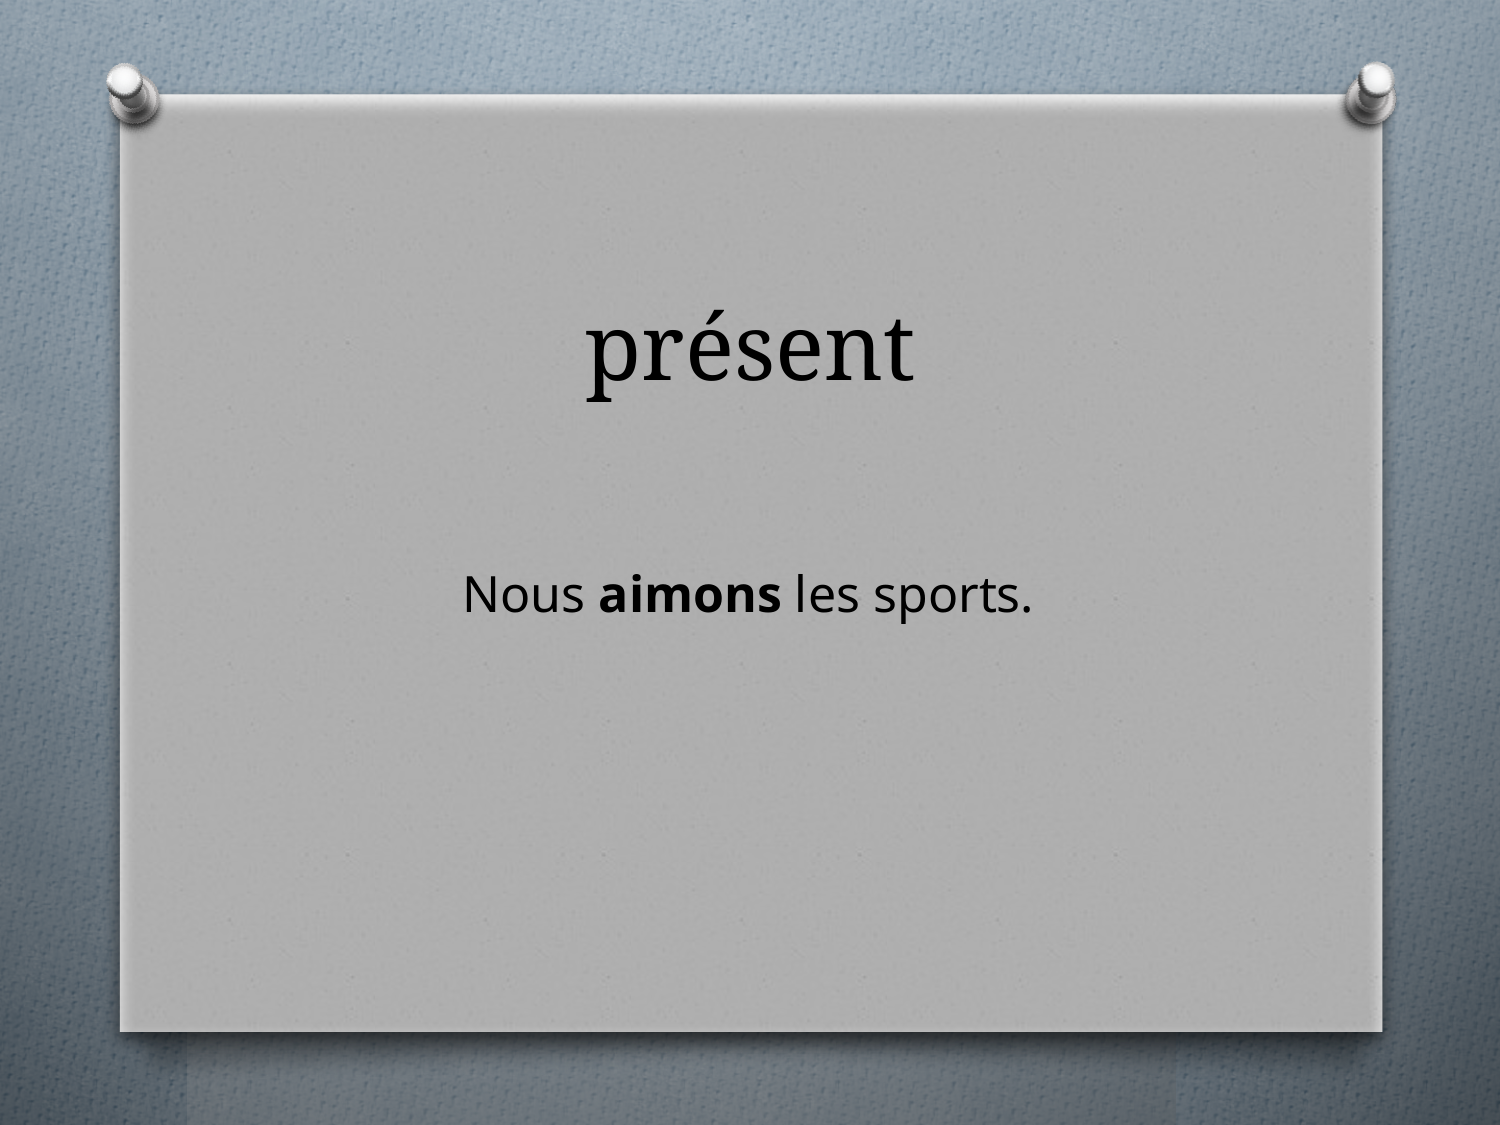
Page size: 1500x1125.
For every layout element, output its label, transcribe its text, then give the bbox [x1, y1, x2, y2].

title présent [179, 244, 1323, 442]
list Nous aimons les sports. [140, 485, 1357, 716]
picture [1317, 35, 1439, 156]
picture [75, 29, 198, 153]
